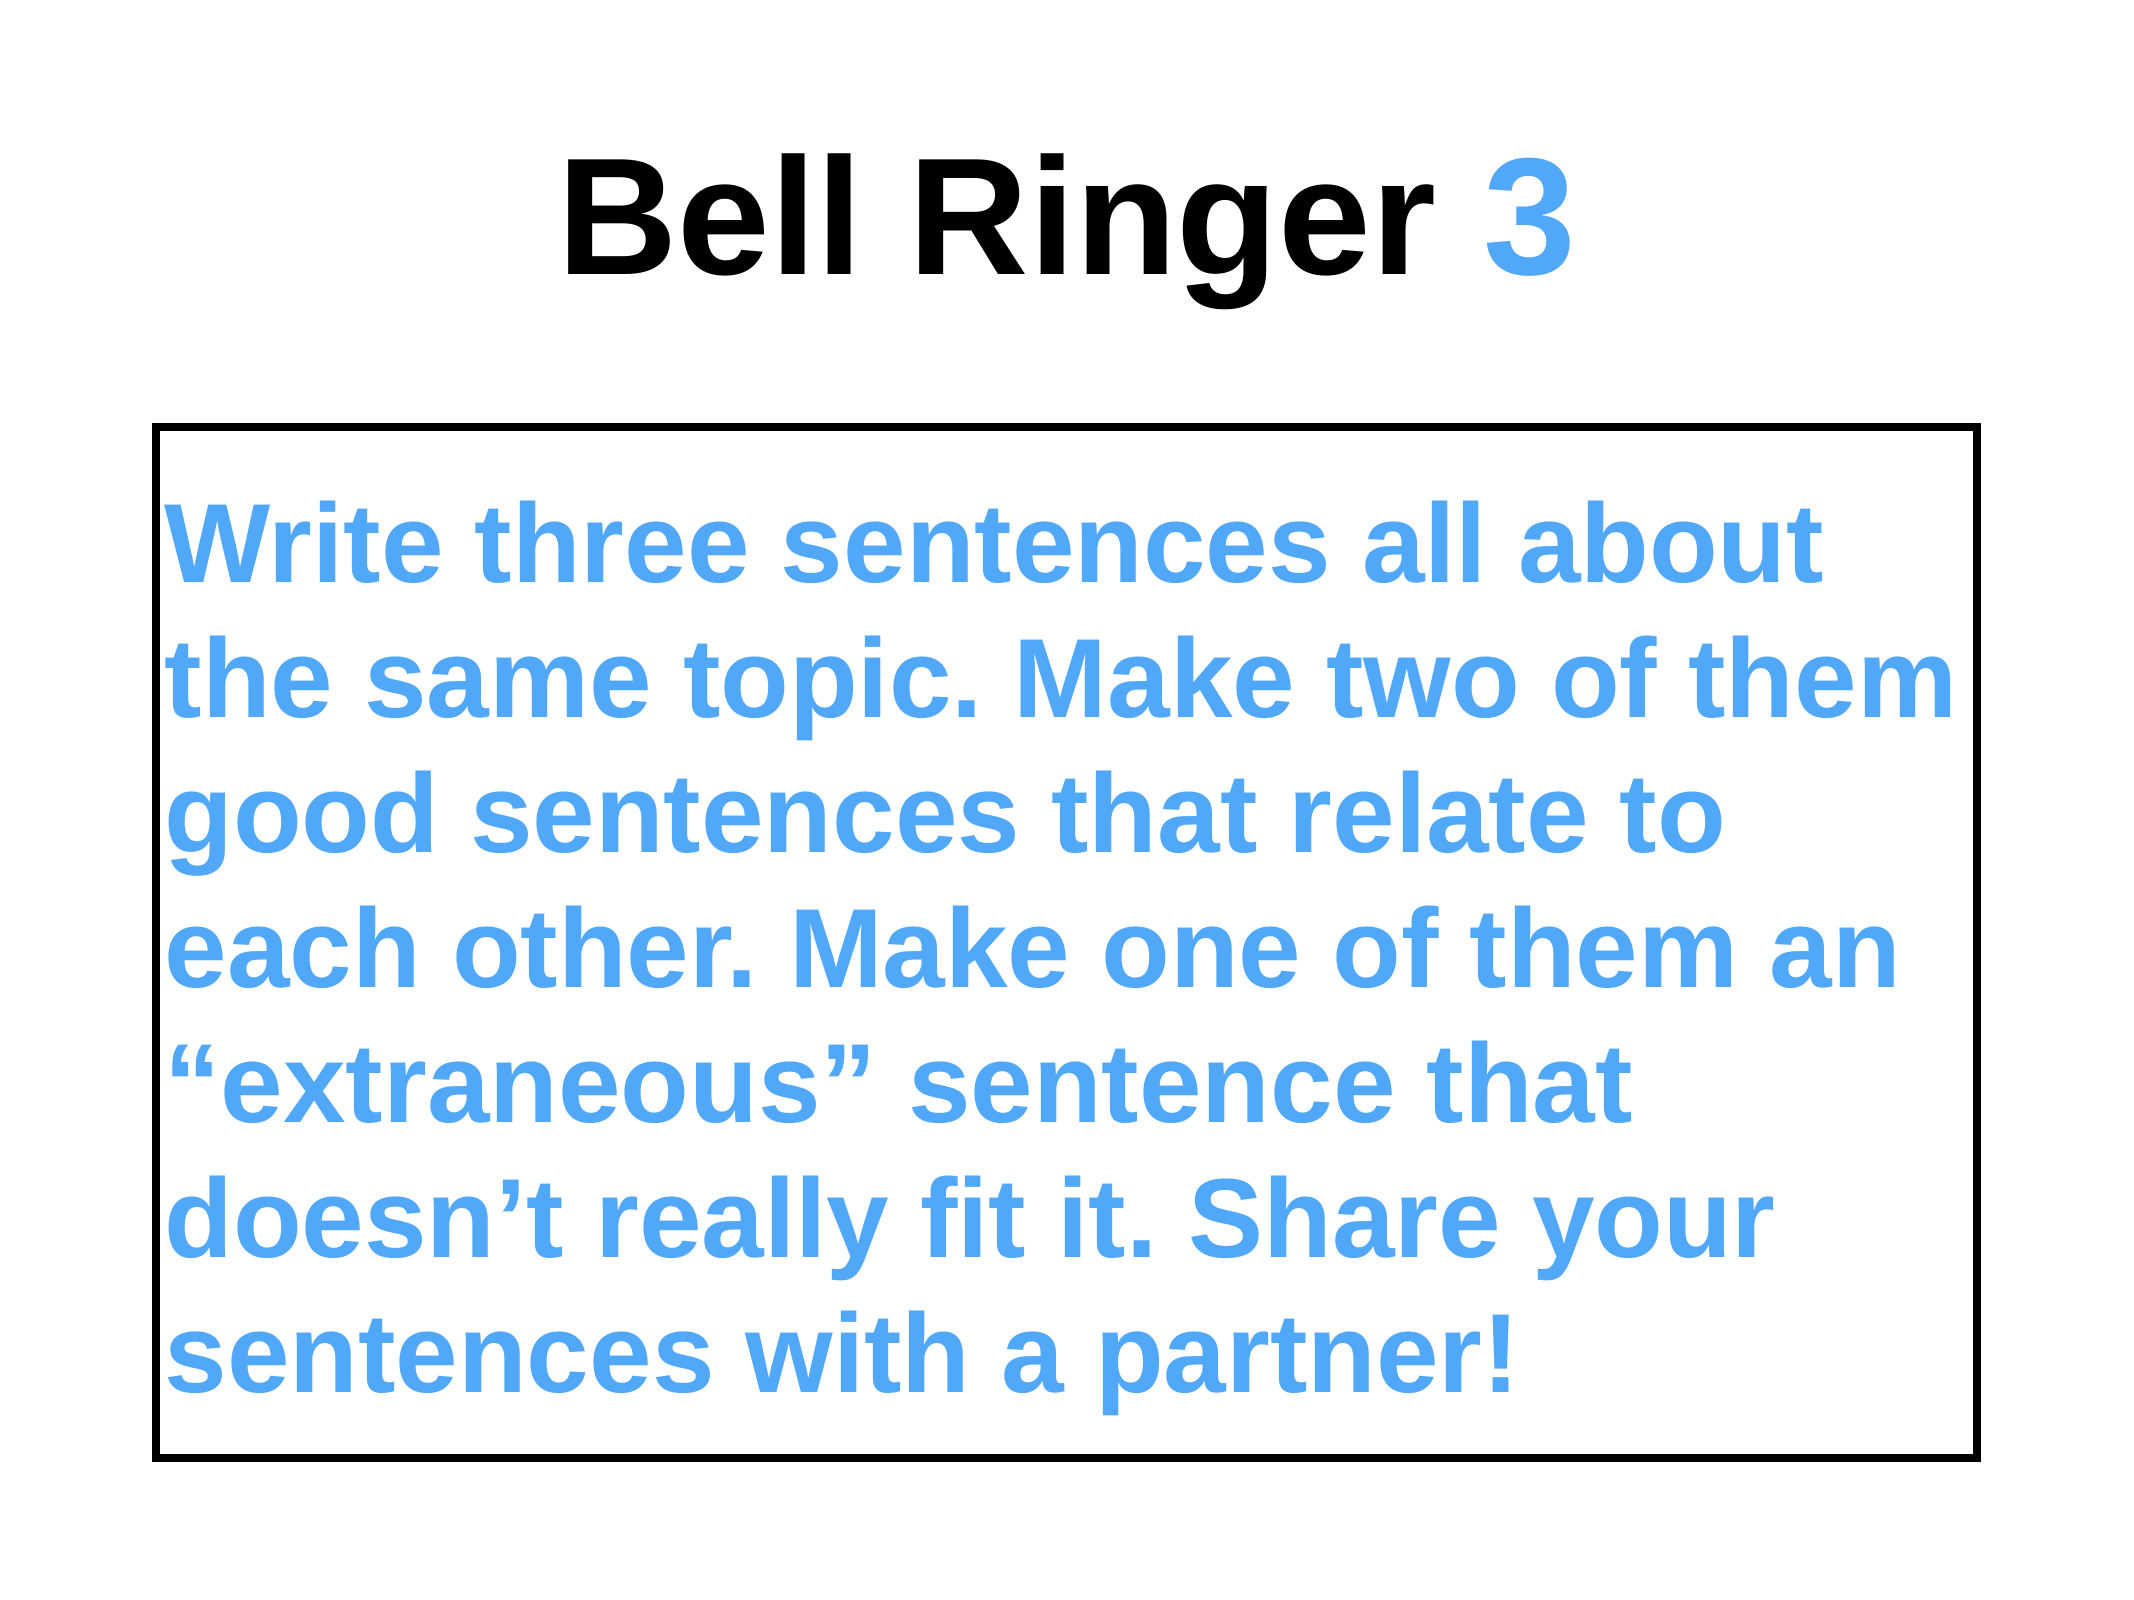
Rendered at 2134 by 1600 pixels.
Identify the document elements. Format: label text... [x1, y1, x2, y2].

title Bell Ringer 3 [155, 30, 1978, 386]
list Write three sentences all about the same topic. Make two of them good sentences that relate to each other. Make one of them an “extraneous” sentence that doesn’t really fit it. Share your sentences with a partner! [155, 426, 1978, 1459]
